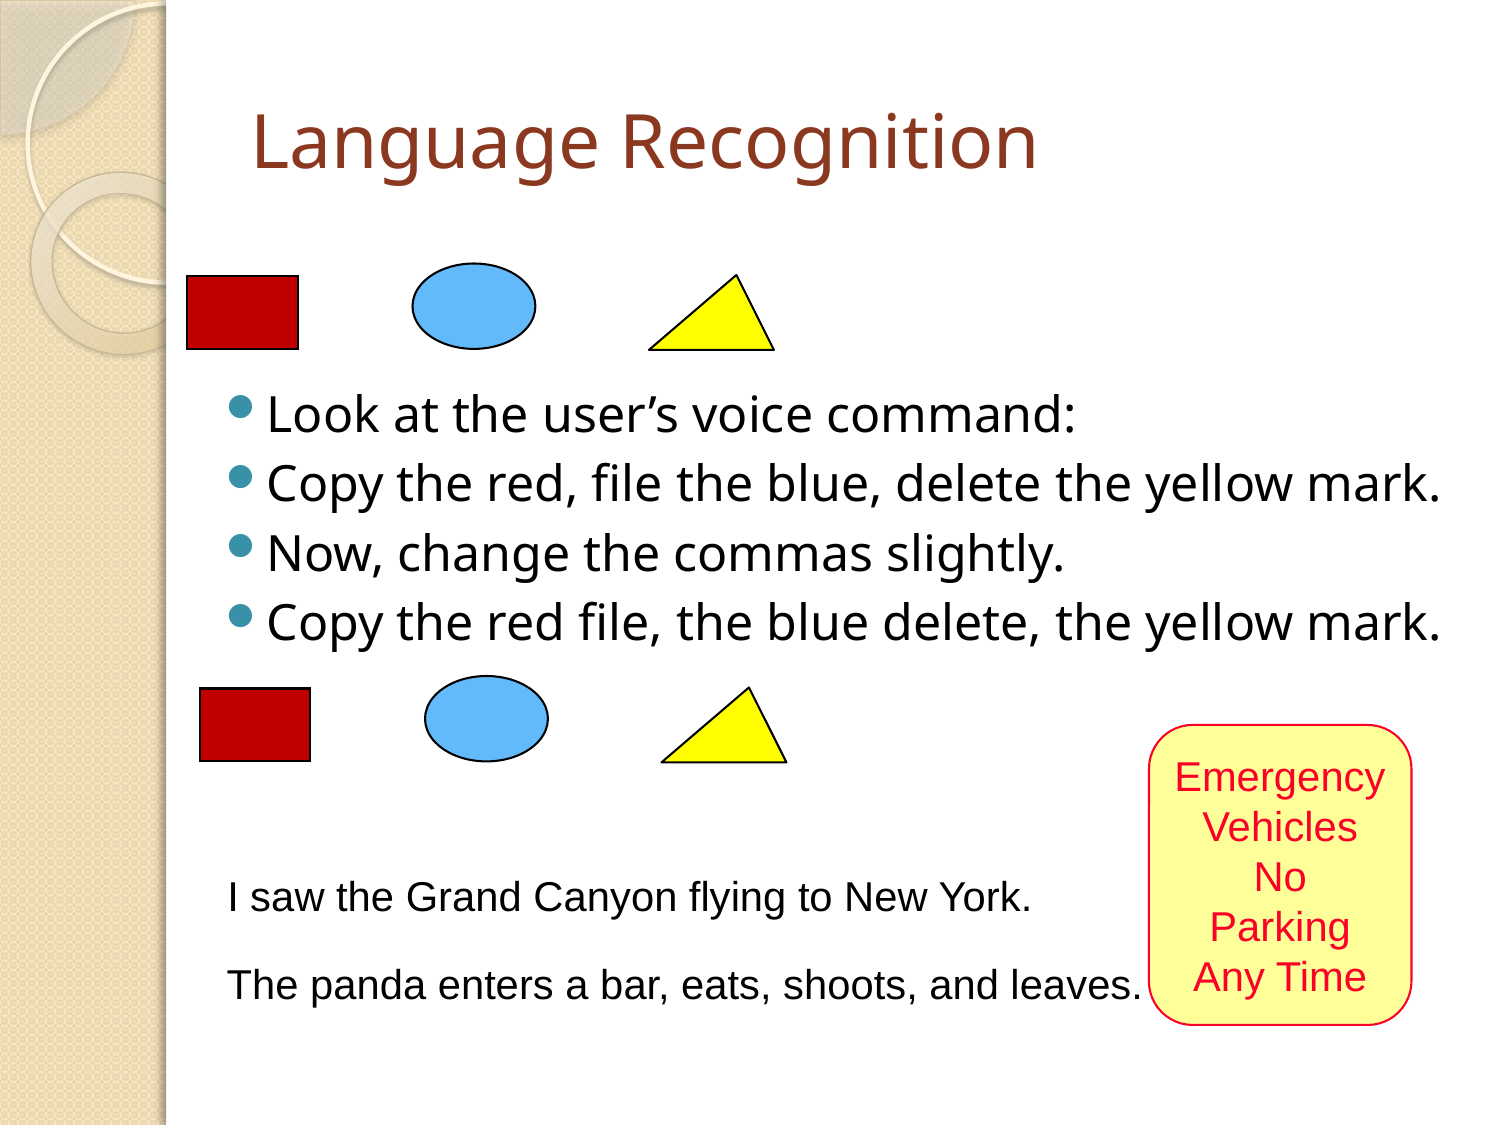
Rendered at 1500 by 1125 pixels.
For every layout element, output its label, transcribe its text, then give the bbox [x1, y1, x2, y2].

text_box The panda enters a bar, eats, shoots, and leaves. [211, 950, 1159, 1015]
text_box [187, 276, 298, 349]
text_box [425, 676, 548, 762]
text_box [648, 274, 774, 350]
list Look at the user’s voice command: Copy the red, file the blue, delete the yellow mark. Now, change the commas slightly. Copy the red file, the blue delete, the yellow mark. [198, 375, 1474, 688]
text_box Emergency Vehicles No Parking Any Time [1148, 724, 1412, 1025]
text_box [661, 687, 787, 763]
text_box [412, 263, 536, 349]
text_box [199, 688, 311, 762]
title Language Recognition [235, 45, 1466, 233]
text_box I saw the Grand Canyon flying to New York. [212, 862, 1049, 928]
